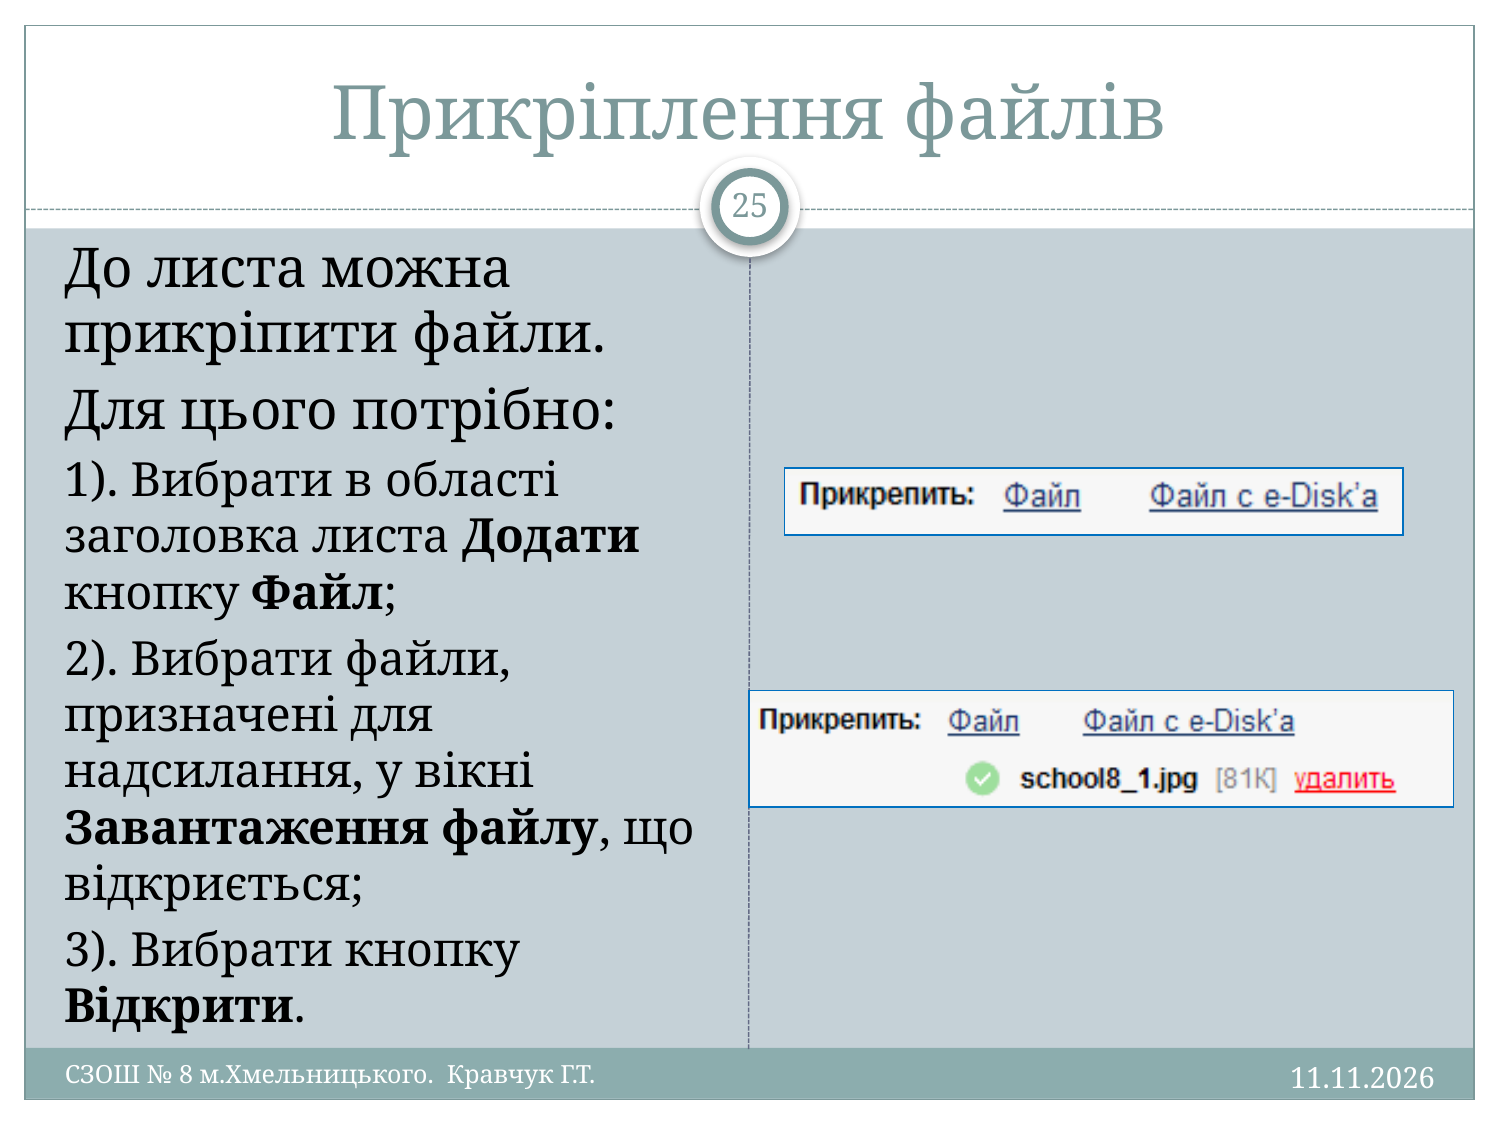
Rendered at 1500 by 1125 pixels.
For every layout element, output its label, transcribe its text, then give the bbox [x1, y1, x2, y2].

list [784, 468, 1403, 535]
list До листа можна прикріпити файли. Для цього потрібно: 1). Вибрати в області заголовка листа Додати кнопку Файл; 2). Вибрати файли, призначені для надсилання, у вікні Завантаження файлу, що відкриється; 3). Вибрати кнопку Відкрити. [49, 224, 739, 1043]
picture [749, 691, 1453, 807]
footer СЗОШ № 8 м.Хмельницького. Кравчук Г.Т. [50, 1051, 638, 1112]
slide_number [950, 1051, 1450, 1112]
title Прикріплення файлів [49, 37, 1450, 162]
slide_number 25 [712, 170, 788, 243]
